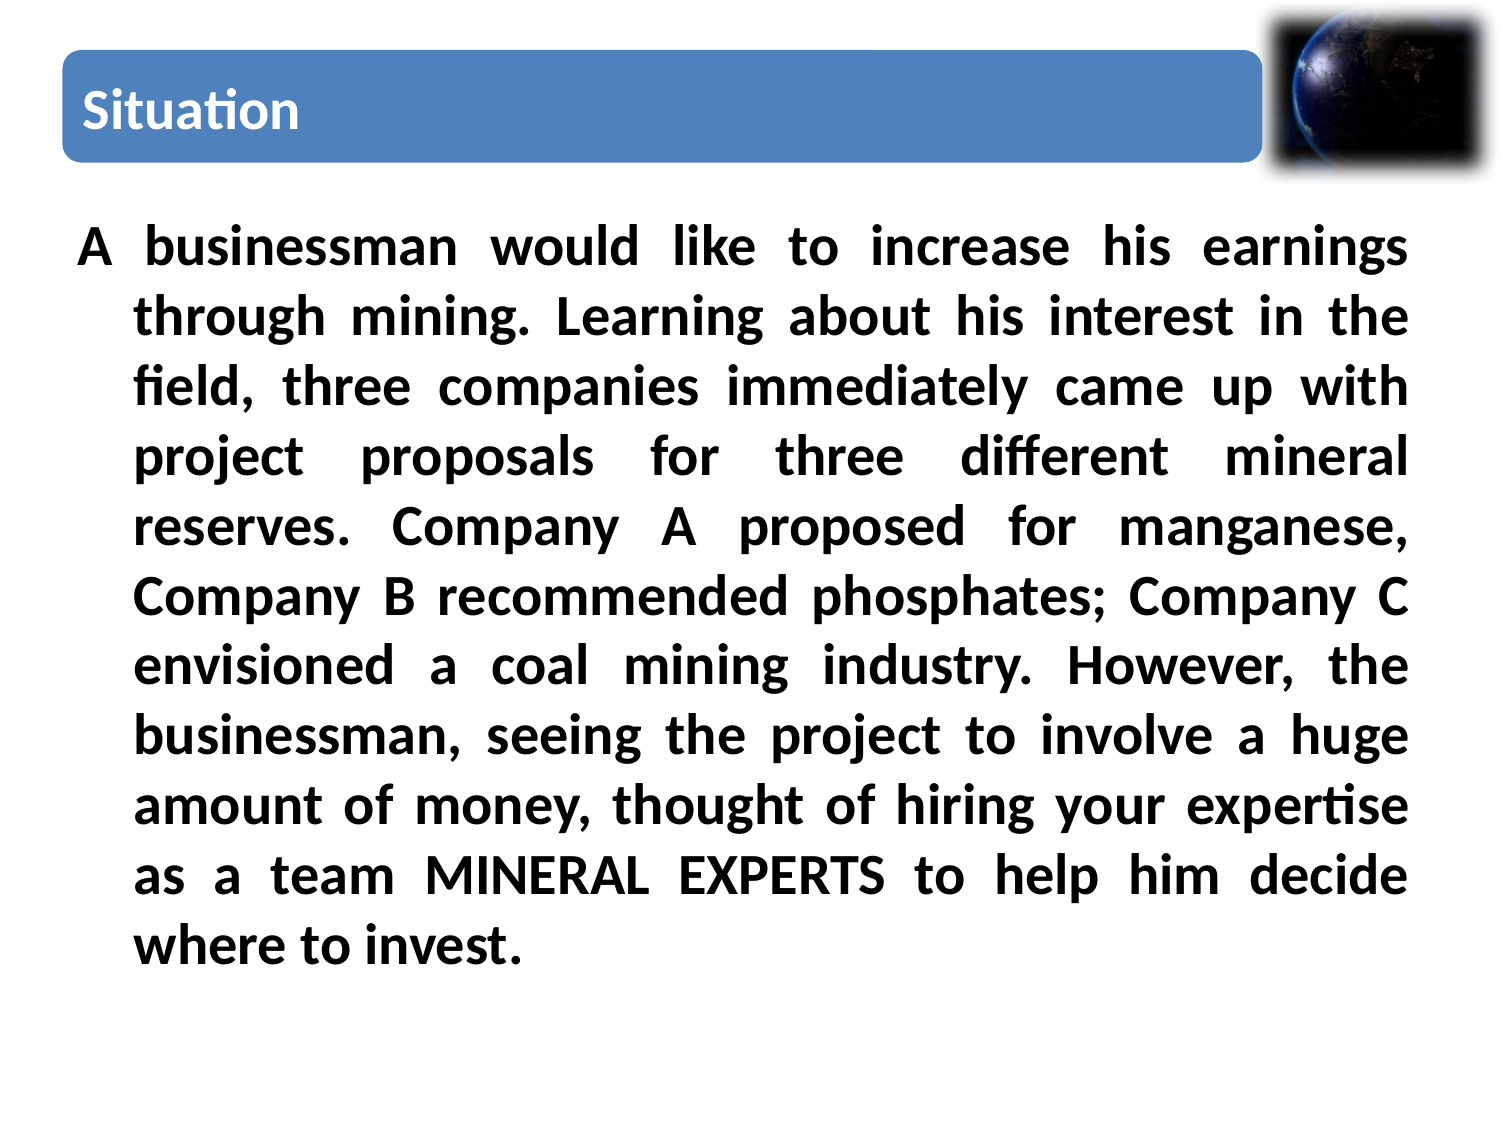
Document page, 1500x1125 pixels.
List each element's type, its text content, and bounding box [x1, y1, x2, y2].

text_box Situation [60, 47, 1246, 165]
picture [1251, 0, 1500, 188]
text_box A businessman would like to increase his earnings through mining. Learning about his interest in the field, three companies immediately came up with project proposals for three different mineral reserves. Company A proposed for manganese, Company B recommended phosphates; Company C envisioned a coal mining industry. However, the businessman, seeing the project to involve a huge amount of money, thought of hiring your expertise as a team MINERAL EXPERTS to help him decide where to invest. [62, 200, 1425, 1075]
